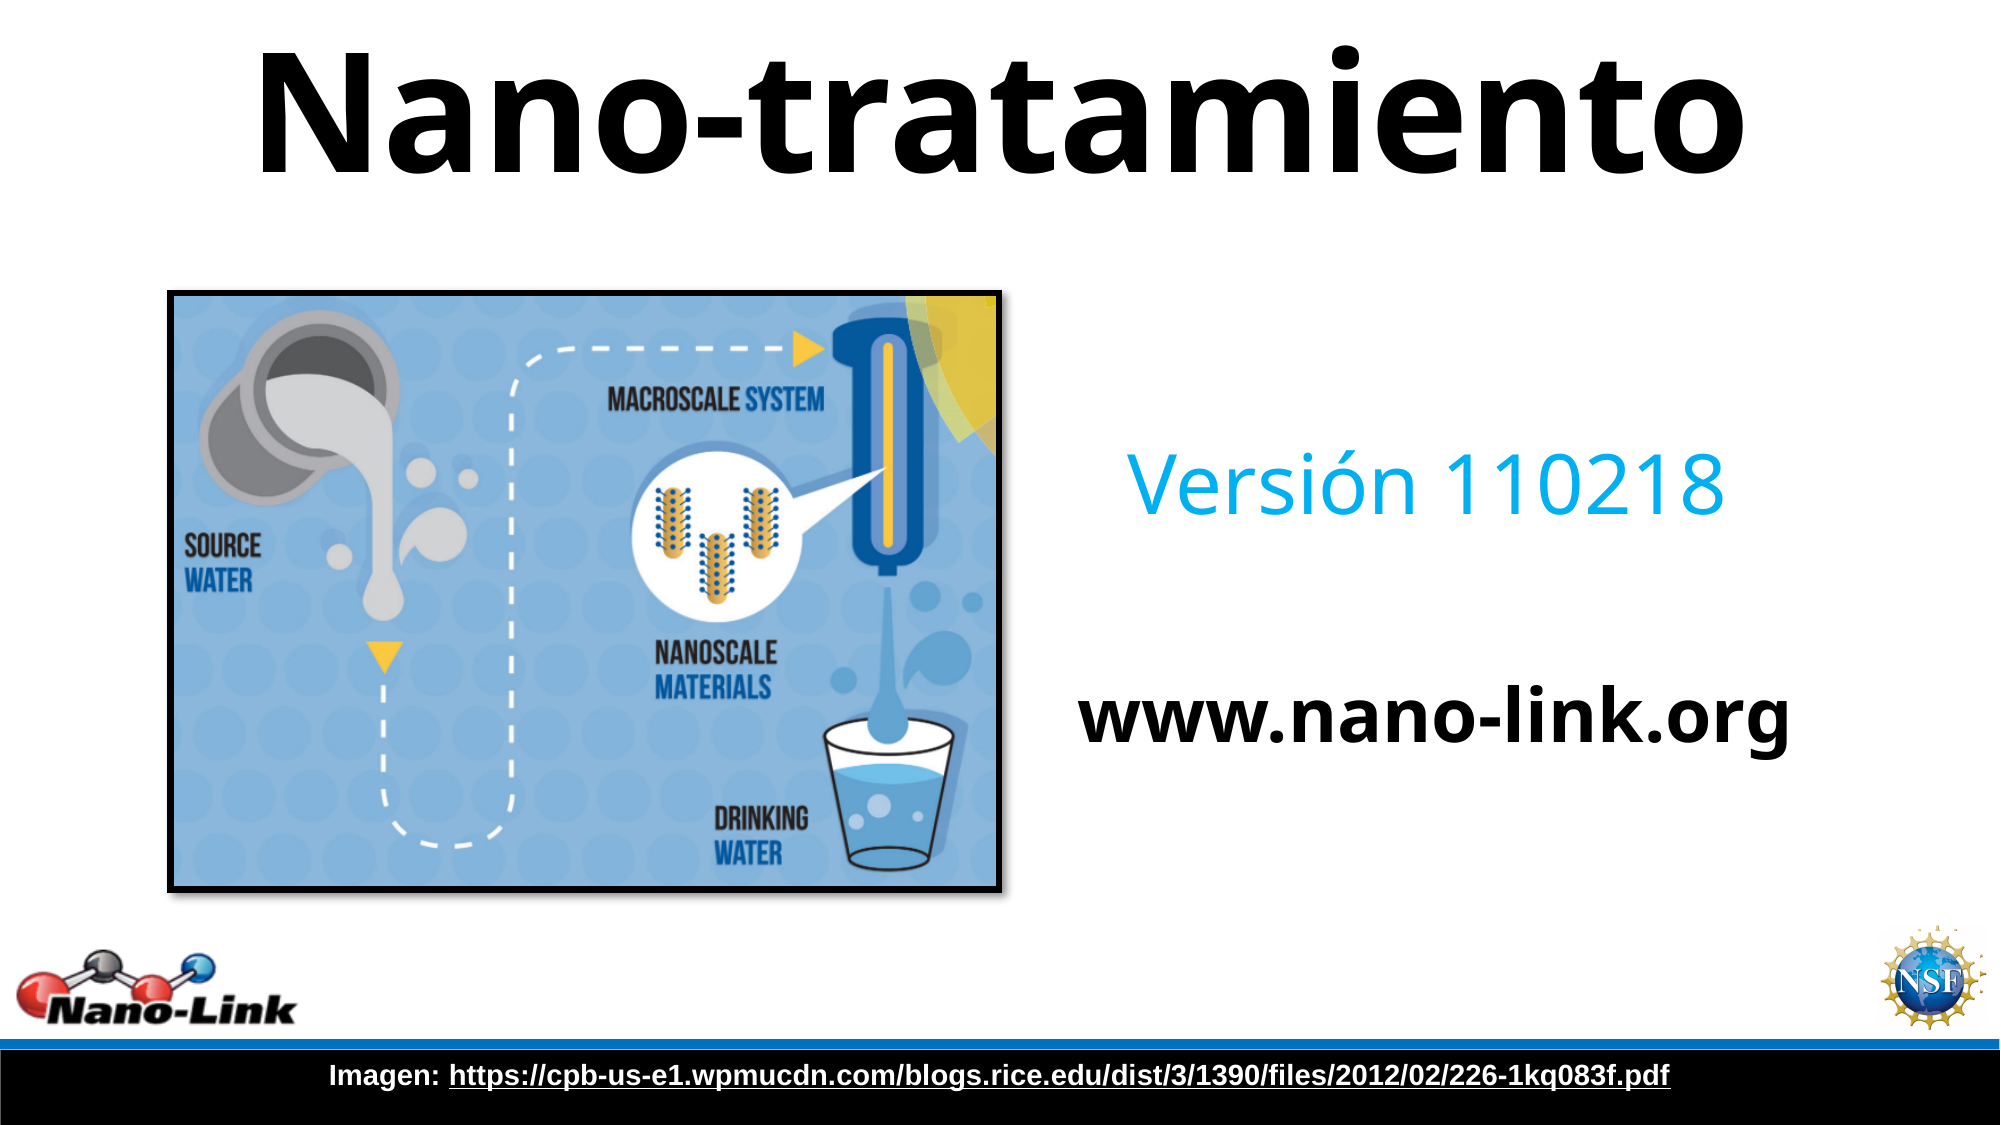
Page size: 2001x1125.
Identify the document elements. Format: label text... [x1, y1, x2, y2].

text_box www.nano-link.org [1013, 660, 1867, 765]
text_box Versión 110218 [1013, 423, 1859, 539]
text_box Imagen: https://cpb-us-e1.wpmucdn.com/blogs.rice.edu/dist/3/1390/files/2012/02/226-1kq083f.pdf [0, 1049, 2000, 1099]
picture [173, 295, 997, 887]
picture [8, 938, 313, 1038]
text_box Nano-tratamiento [0, 12, 2000, 200]
picture [1878, 924, 1988, 1032]
